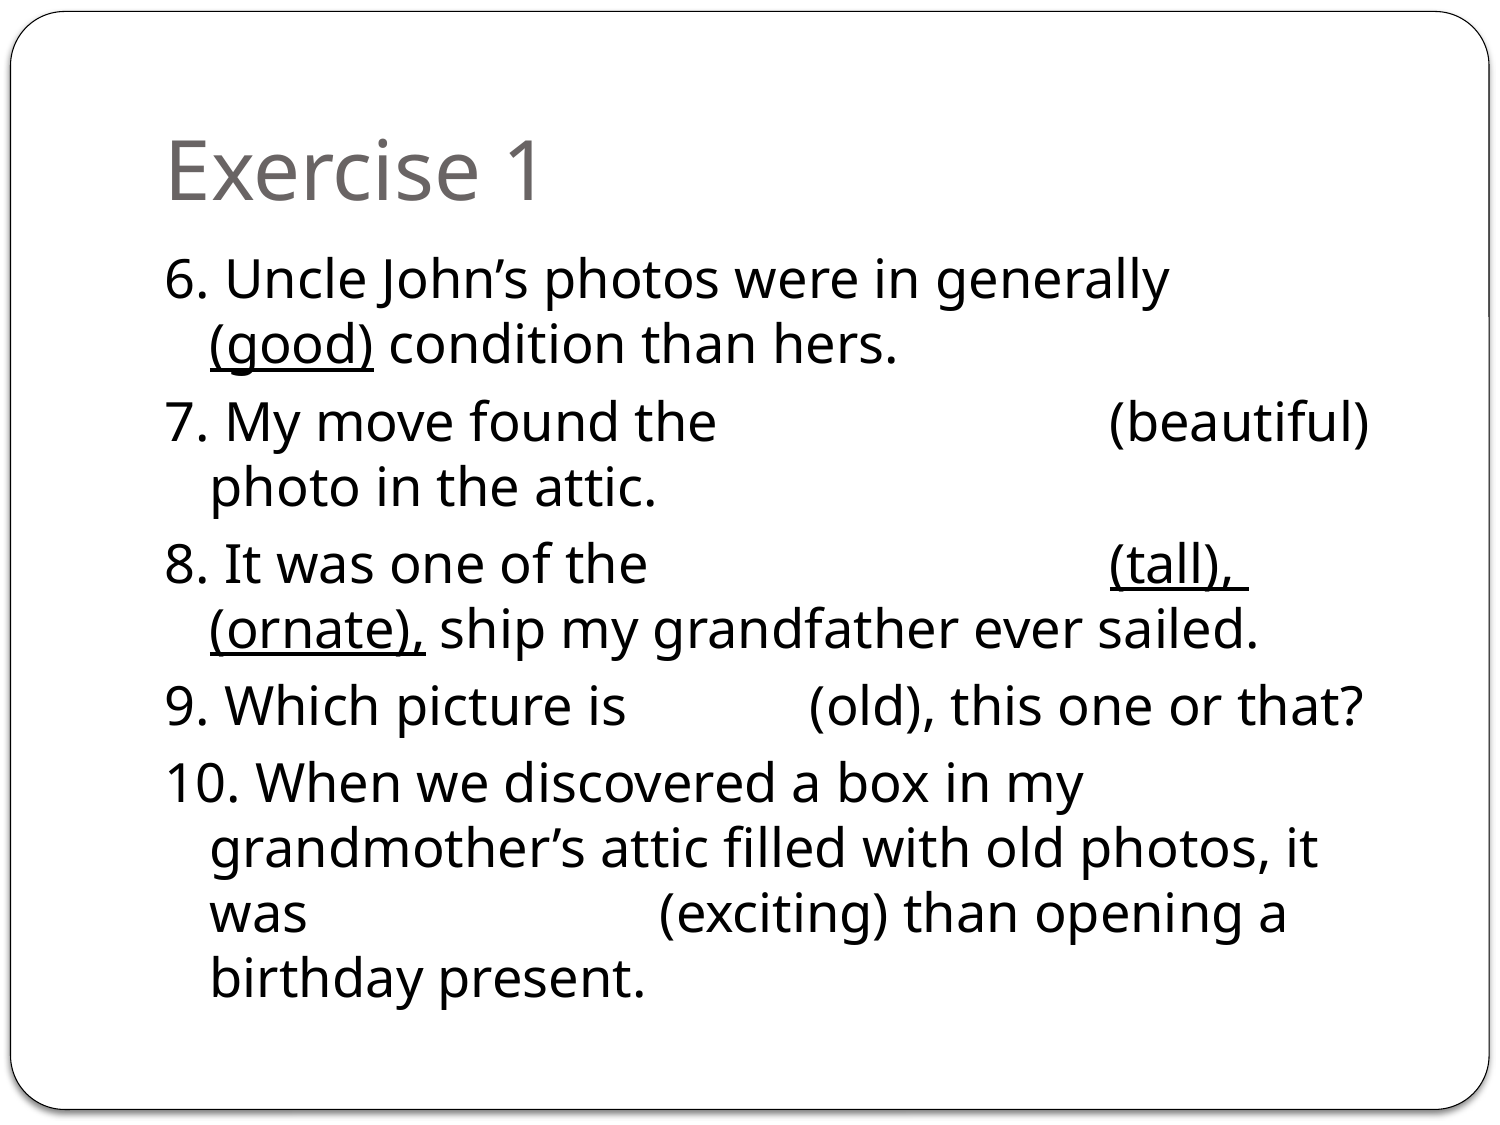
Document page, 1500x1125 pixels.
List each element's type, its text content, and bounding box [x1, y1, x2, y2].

title Exercise 1 [150, 45, 1425, 233]
list 6. Uncle John’s photos were in generally (good) condition than hers. 7. My move found the (beautiful) photo in the attic. 8. It was one of the (tall), (ornate), ship my grandfather ever sailed. 9. Which picture is (old), this one or that? 10. When we discovered a box in my grandmother’s attic filled with old photos, it was (exciting) than opening a birthday present. [150, 237, 1425, 988]
